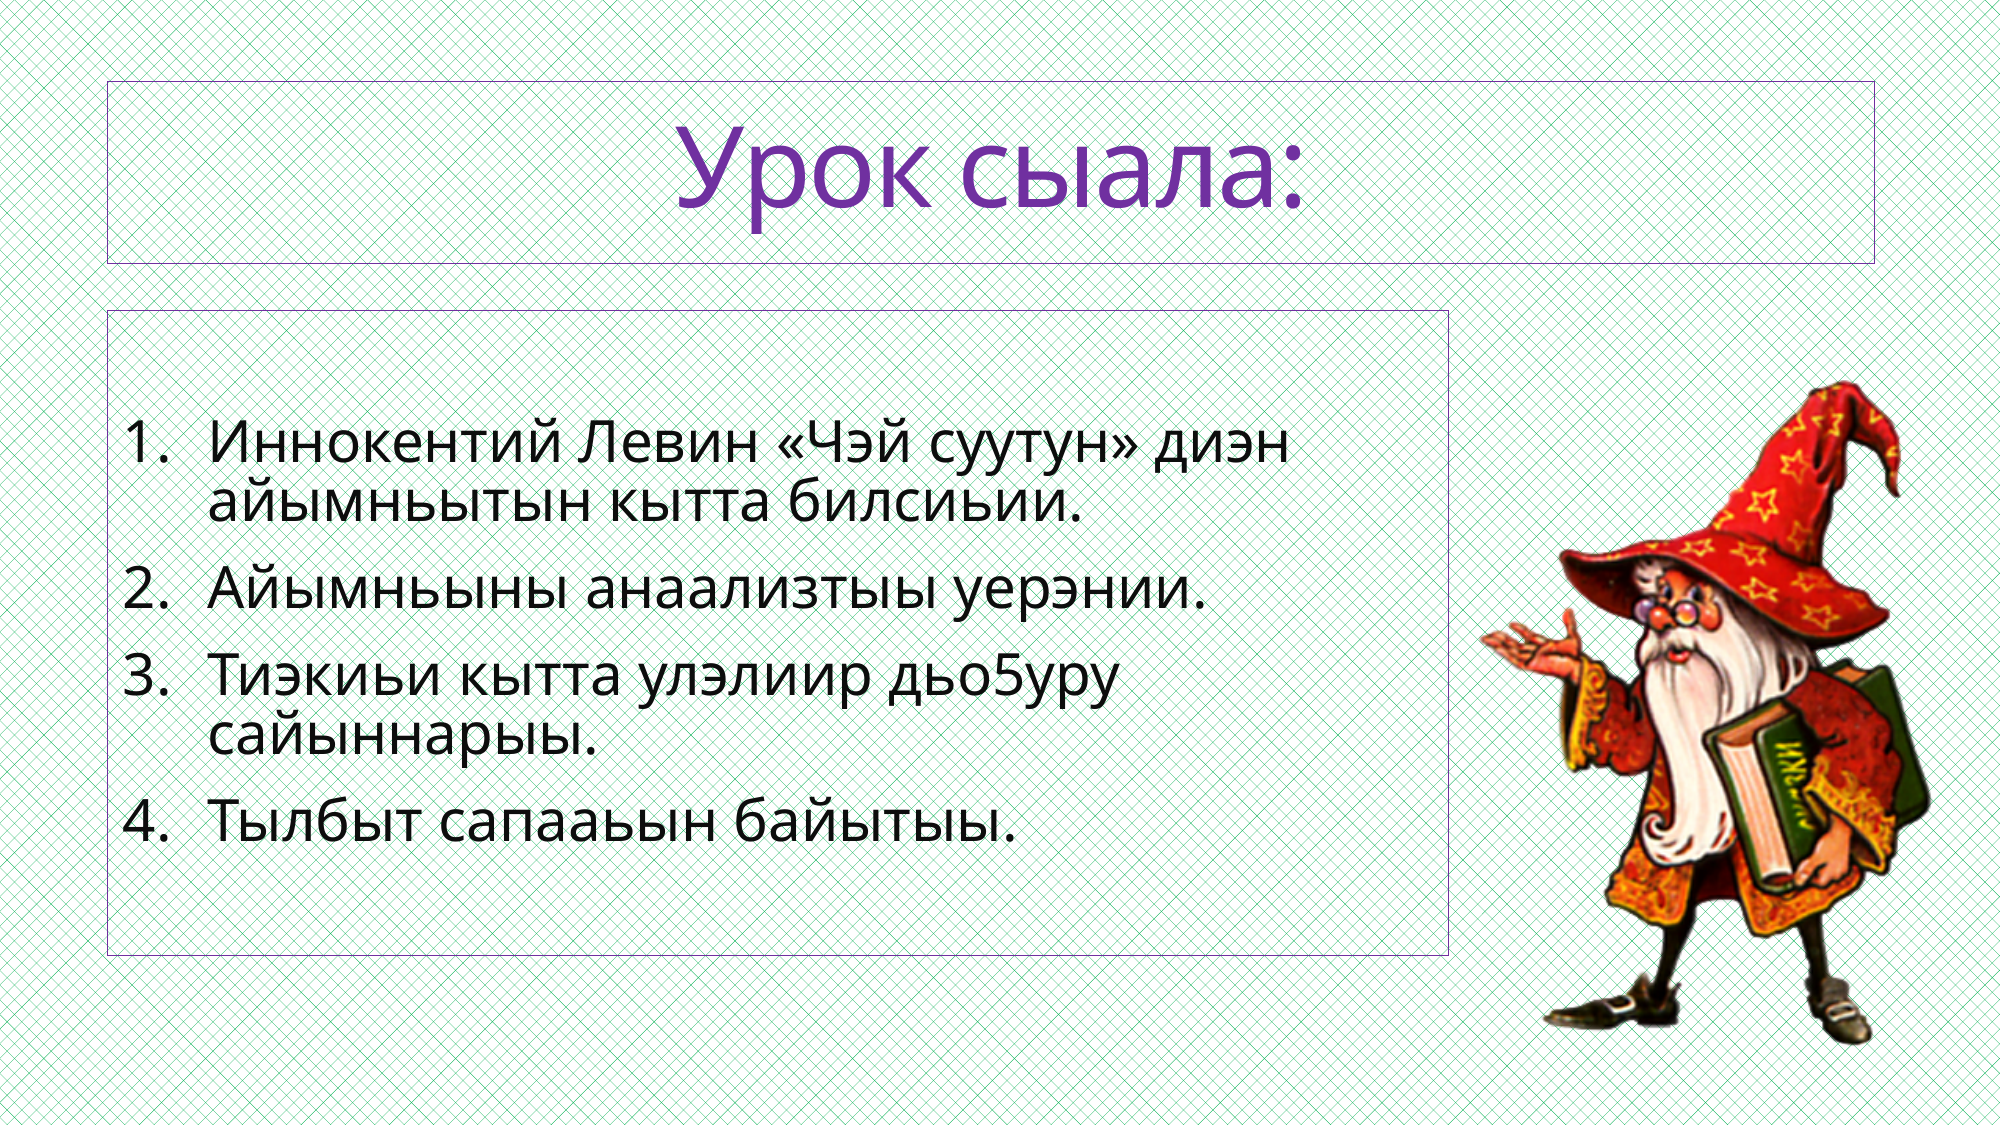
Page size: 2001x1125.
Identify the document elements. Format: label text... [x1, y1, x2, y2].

picture [1478, 379, 1934, 1047]
list Иннокентий Левин «Чэй суутун» диэн айымньытын кытта билсиьии. Айымньыны анаализтыы уерэнии. Тиэкиьи кытта улэлиир дьо5уру сайыннарыы. Тылбыт сапааьын байытыы. [107, 310, 1449, 956]
title Урок сыала: [107, 81, 1875, 264]
